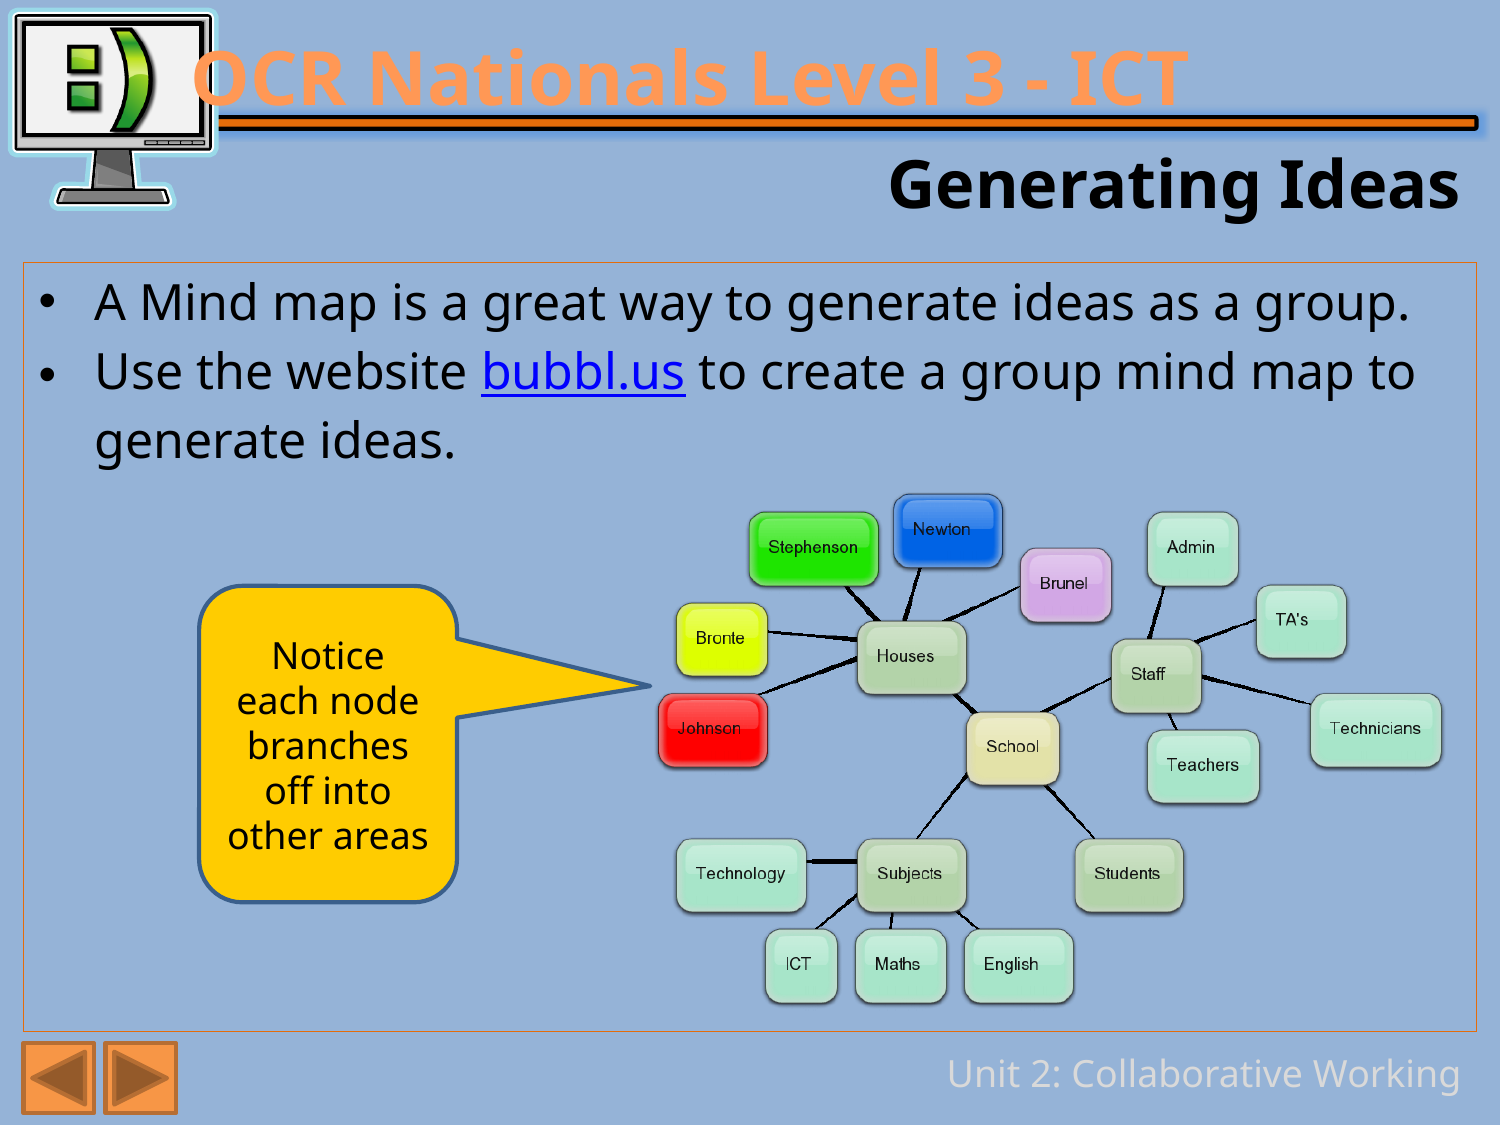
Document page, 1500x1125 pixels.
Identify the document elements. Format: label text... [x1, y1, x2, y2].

text_box Notice each node branches off into other areas [196, 583, 639, 905]
list A Mind map is a great way to generate ideas as a group. Use the website bubbl.us to create a group mind map to generate ideas. [23, 262, 1477, 1032]
picture [48, 21, 172, 139]
title Generating Ideas [187, 117, 1477, 247]
picture [644, 480, 1460, 1024]
